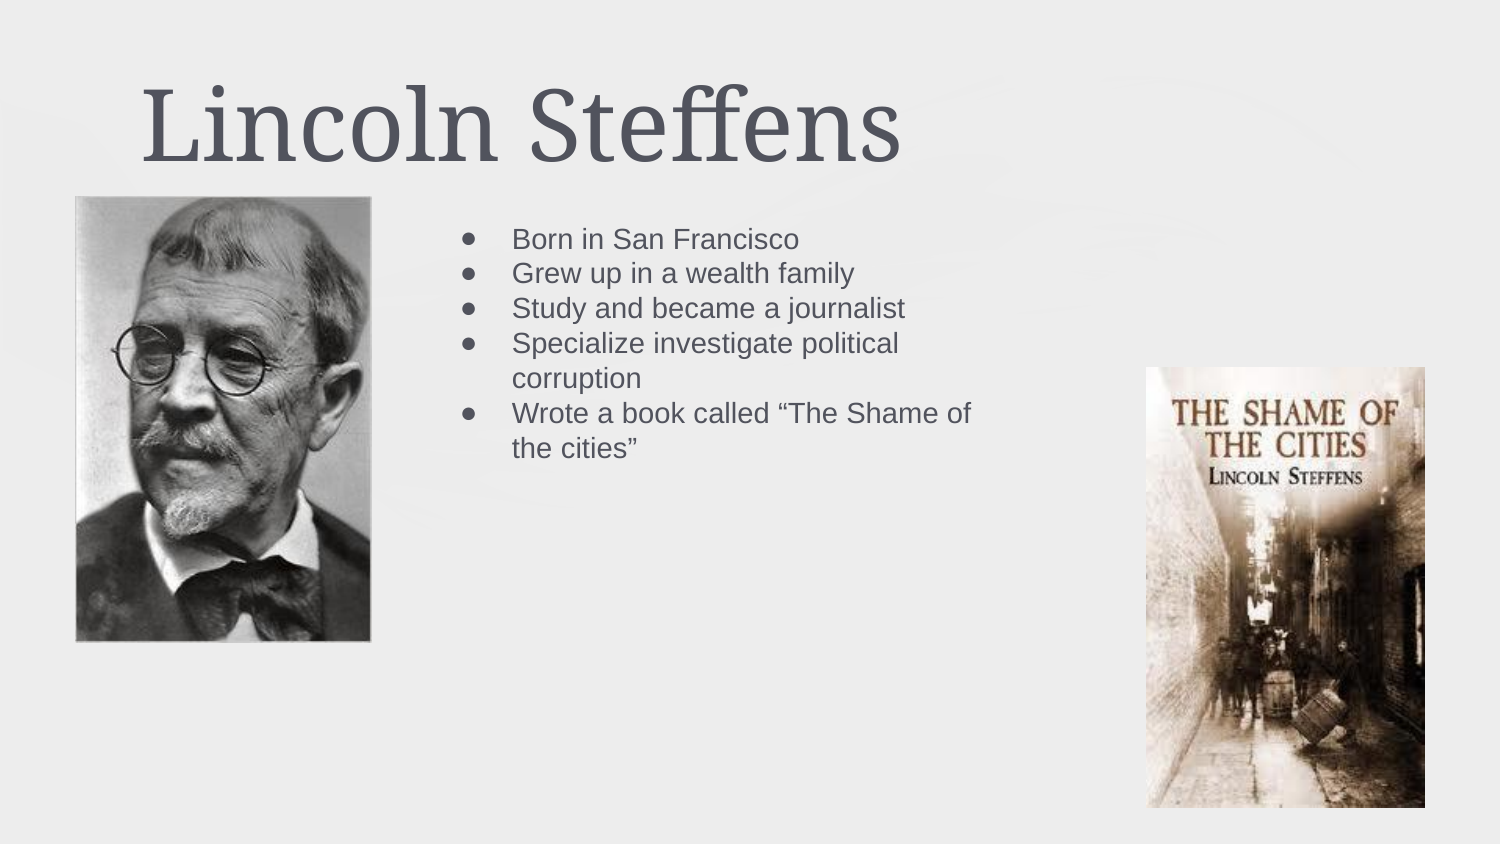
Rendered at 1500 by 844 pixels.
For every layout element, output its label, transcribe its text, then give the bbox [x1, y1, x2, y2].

picture [1146, 367, 1426, 809]
title Lincoln Steffens [75, 25, 1425, 197]
picture [74, 196, 373, 643]
text_box Born in San Francisco Grew up in a wealth family Study and became a journalist Specialize investigate political corruption Wrote a book called “The Shame of the cities” [421, 204, 1022, 550]
